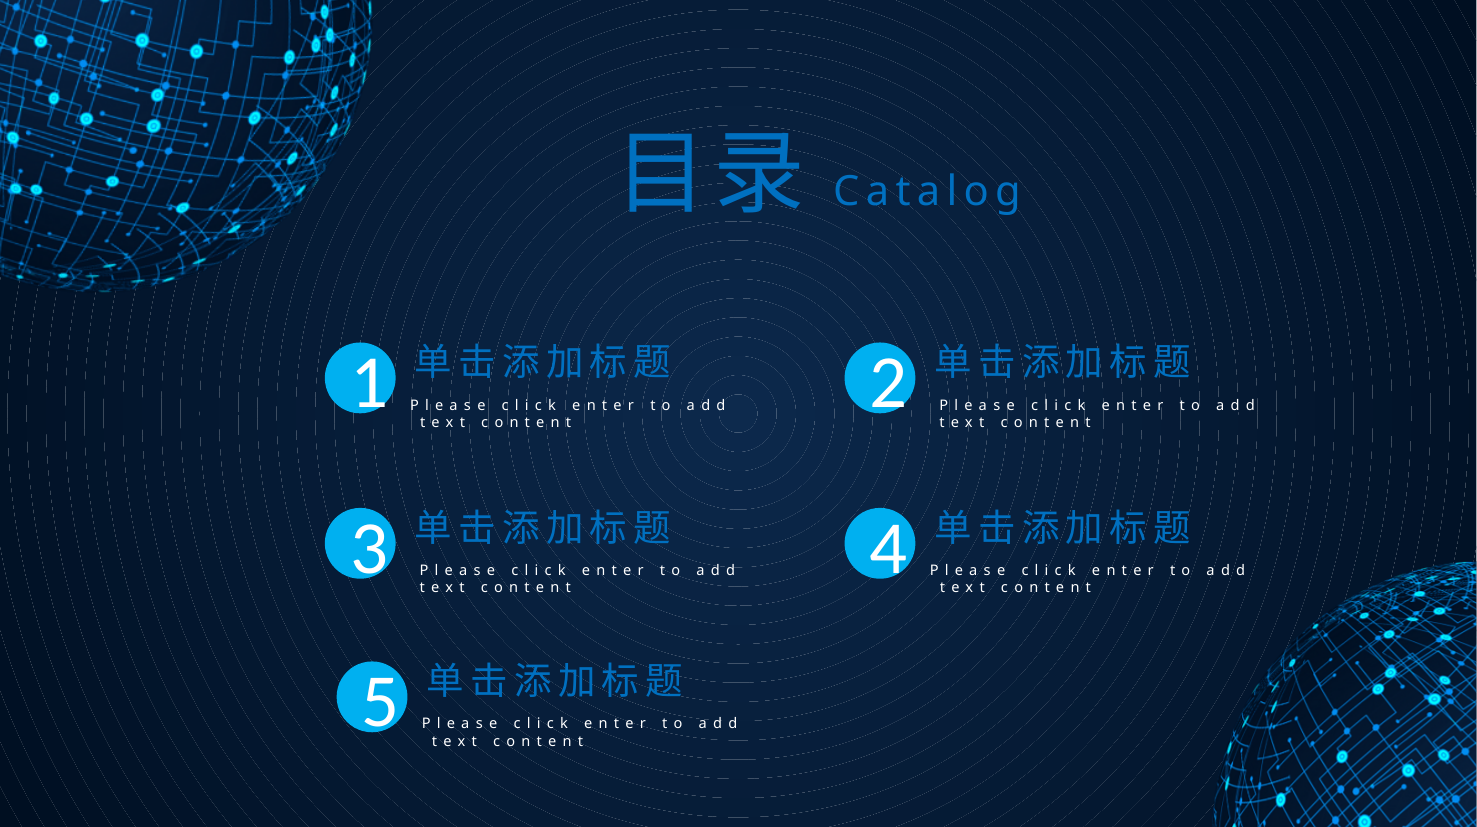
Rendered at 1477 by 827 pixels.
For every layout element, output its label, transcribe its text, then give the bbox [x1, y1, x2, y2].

text_box 3 [323, 506, 397, 580]
picture [0, 0, 550, 455]
text_box 单击添加标题 [400, 330, 687, 388]
text_box 5 [335, 660, 409, 734]
text_box 目录Catalog [600, 106, 1036, 231]
text_box Please click enter to add text content [924, 388, 1270, 438]
text_box Please click enter to add text content [395, 388, 741, 438]
text_box 2 [843, 341, 917, 415]
text_box 1 [323, 341, 397, 415]
text_box Please click enter to add text content [404, 553, 751, 604]
text_box 单击添加标题 [920, 330, 1207, 391]
picture [1163, 531, 1477, 827]
text_box Please click enter to add text content [407, 707, 753, 757]
text_box 单击添加标题 [400, 496, 687, 556]
text_box 单击添加标题 [920, 496, 1207, 553]
text_box Please click enter to add text content [914, 553, 1163, 604]
text_box 单击添加标题 [412, 649, 699, 707]
text_box 4 [843, 506, 917, 580]
